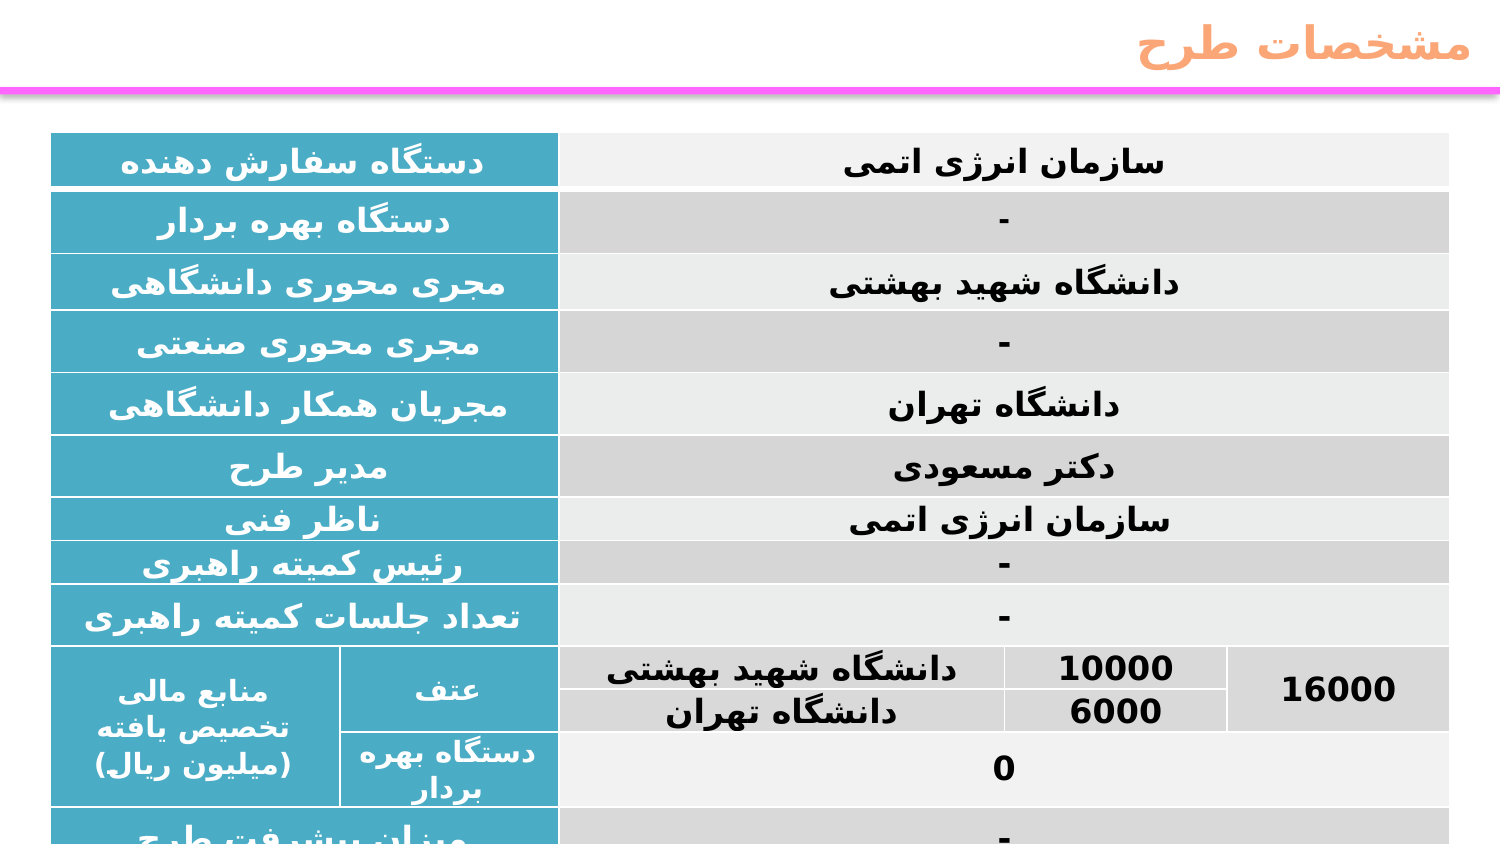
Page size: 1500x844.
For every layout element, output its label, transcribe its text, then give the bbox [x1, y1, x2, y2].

table_cell دانشگاه تهران [560, 373, 1449, 434]
table_cell دانشگاه تهران [560, 690, 1004, 731]
table_cell - [560, 541, 1449, 583]
table_cell - [560, 808, 1449, 844]
table_cell عتف [341, 647, 558, 731]
table_cell دانشگاه شهید بهشتی [560, 254, 1449, 309]
table_cell منابع مالی تخصیص یافته (میلیون ریال) [51, 647, 339, 806]
table_header سازمان انرژی اتمی [560, 133, 1449, 186]
table_cell سازمان انرژی اتمی [560, 498, 1449, 540]
table_cell دانشگاه شهید بهشتی [560, 647, 1004, 688]
table_cell دستگاه بهره بردار [51, 192, 558, 253]
table_cell 0 [560, 733, 1449, 806]
table_cell - [560, 311, 1449, 372]
table_cell 16000 [1228, 647, 1449, 731]
table_cell مجری محوری دانشگاهی [51, 254, 558, 309]
table_cell - [560, 585, 1449, 645]
table_cell دکتر مسعودی [560, 436, 1449, 496]
table_cell مدیر طرح [51, 436, 558, 496]
text_box [0, 87, 1500, 95]
table_cell مجریان همکار دانشگاهی [51, 373, 558, 434]
table_cell مجری محوری صنعتی [51, 311, 558, 372]
table_cell رئیس کمیته راهبری [51, 541, 558, 583]
table_cell 6000 [1005, 690, 1226, 731]
table_cell 10000 [1005, 647, 1226, 688]
table_cell - [560, 192, 1449, 253]
text_box مشخصات طرح [99, 6, 1488, 77]
table_cell ناظر فنی [51, 498, 558, 540]
table_cell تعداد جلسات کمیته راهبری [51, 585, 558, 645]
table_cell میزان پیشرفت طرح [51, 808, 558, 844]
table_header دستگاه سفارش دهنده [51, 133, 558, 186]
table_cell دستگاه بهره بردار [341, 733, 558, 806]
